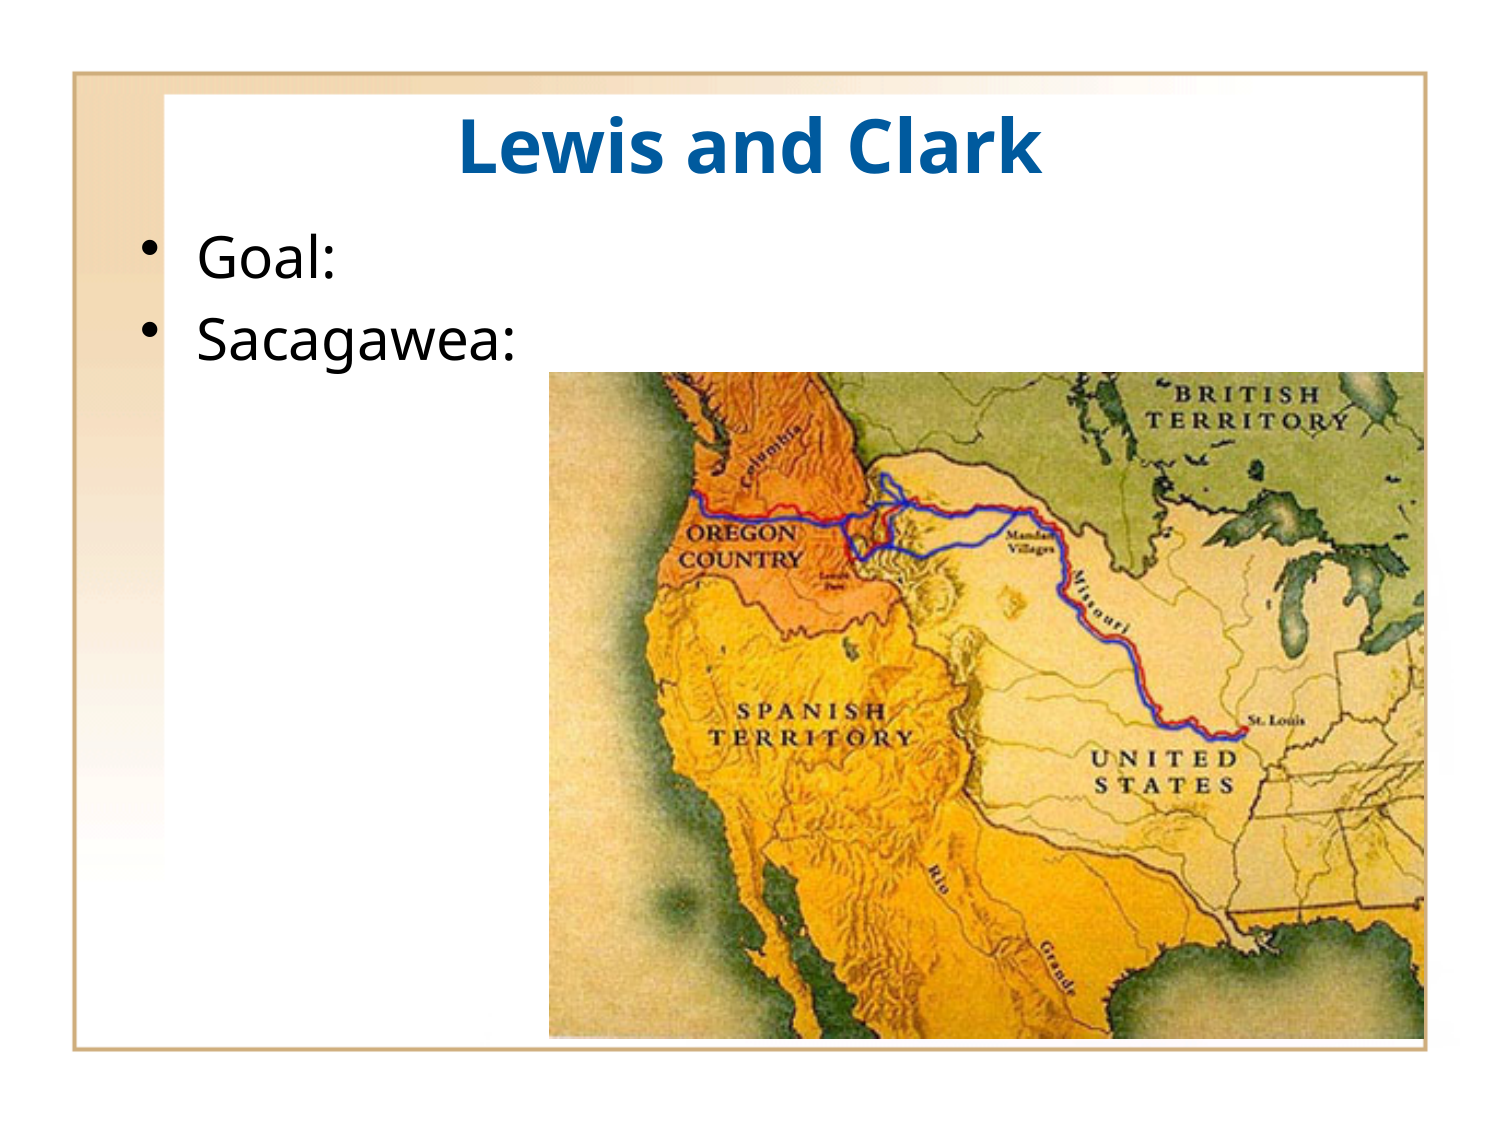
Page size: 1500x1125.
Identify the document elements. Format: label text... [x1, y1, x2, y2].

list Goal: Sacagawea: [124, 238, 666, 576]
picture [0, 0, 1500, 1125]
text_box Lewis and Clark [74, 50, 1425, 238]
